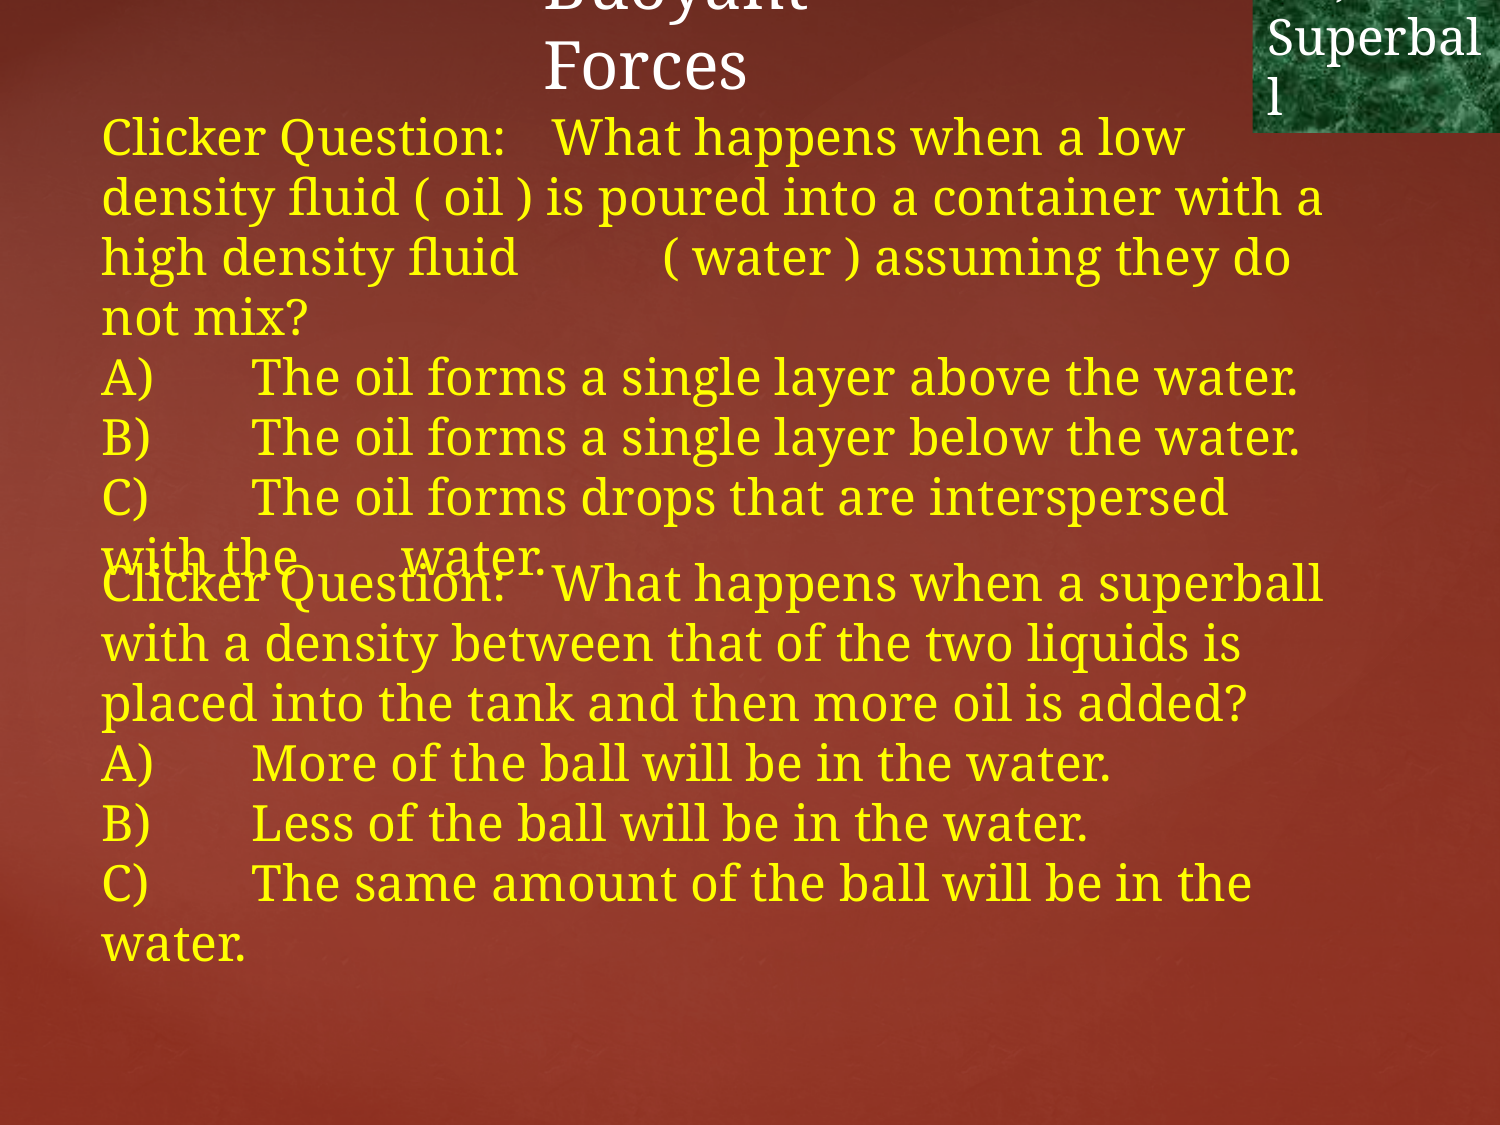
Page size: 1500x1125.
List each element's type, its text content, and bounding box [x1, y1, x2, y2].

text_box Clicker Question: What happens when a low density fluid ( oil ) is poured into a container with a high density fluid ( water ) assuming they do not mix? A) The oil forms a single layer above the water. B) The oil forms a single layer below the water. C) The oil forms drops that are interspersed with the water. [86, 157, 1348, 593]
text_box Water, Oil, Superball [1252, 0, 1500, 133]
text_box Clicker Question: What happens when a superball with a density between that of the two liquids is placed into the tank and then more oil is added? A) More of the ball will be in the water. B) Less of the ball will be in the water. C) The same amount of the ball will be in the water. [86, 622, 1348, 979]
text_box Buoyant Forces [528, 32, 972, 111]
